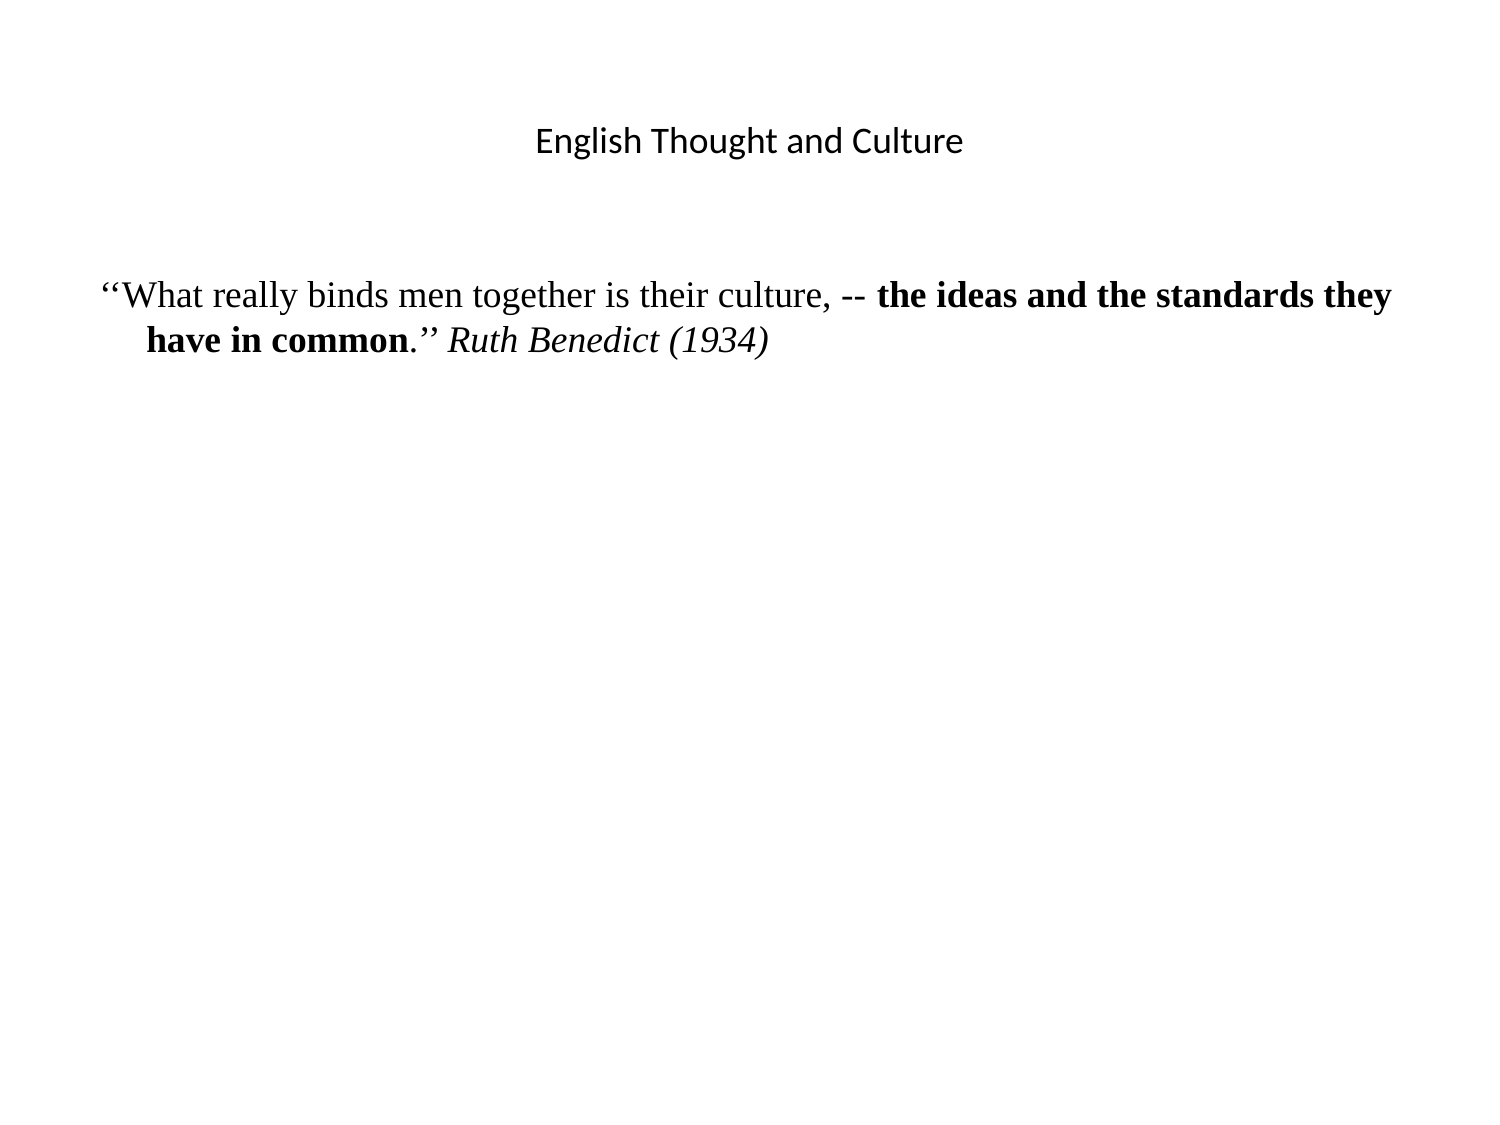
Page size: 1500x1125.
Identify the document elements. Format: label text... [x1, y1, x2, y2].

list ‘‘What really binds men together is their culture, -- the ideas and the standards they have in common.’’ Ruth Benedict (1934) [75, 262, 1425, 1005]
title English Thought and Culture [75, 45, 1425, 233]
